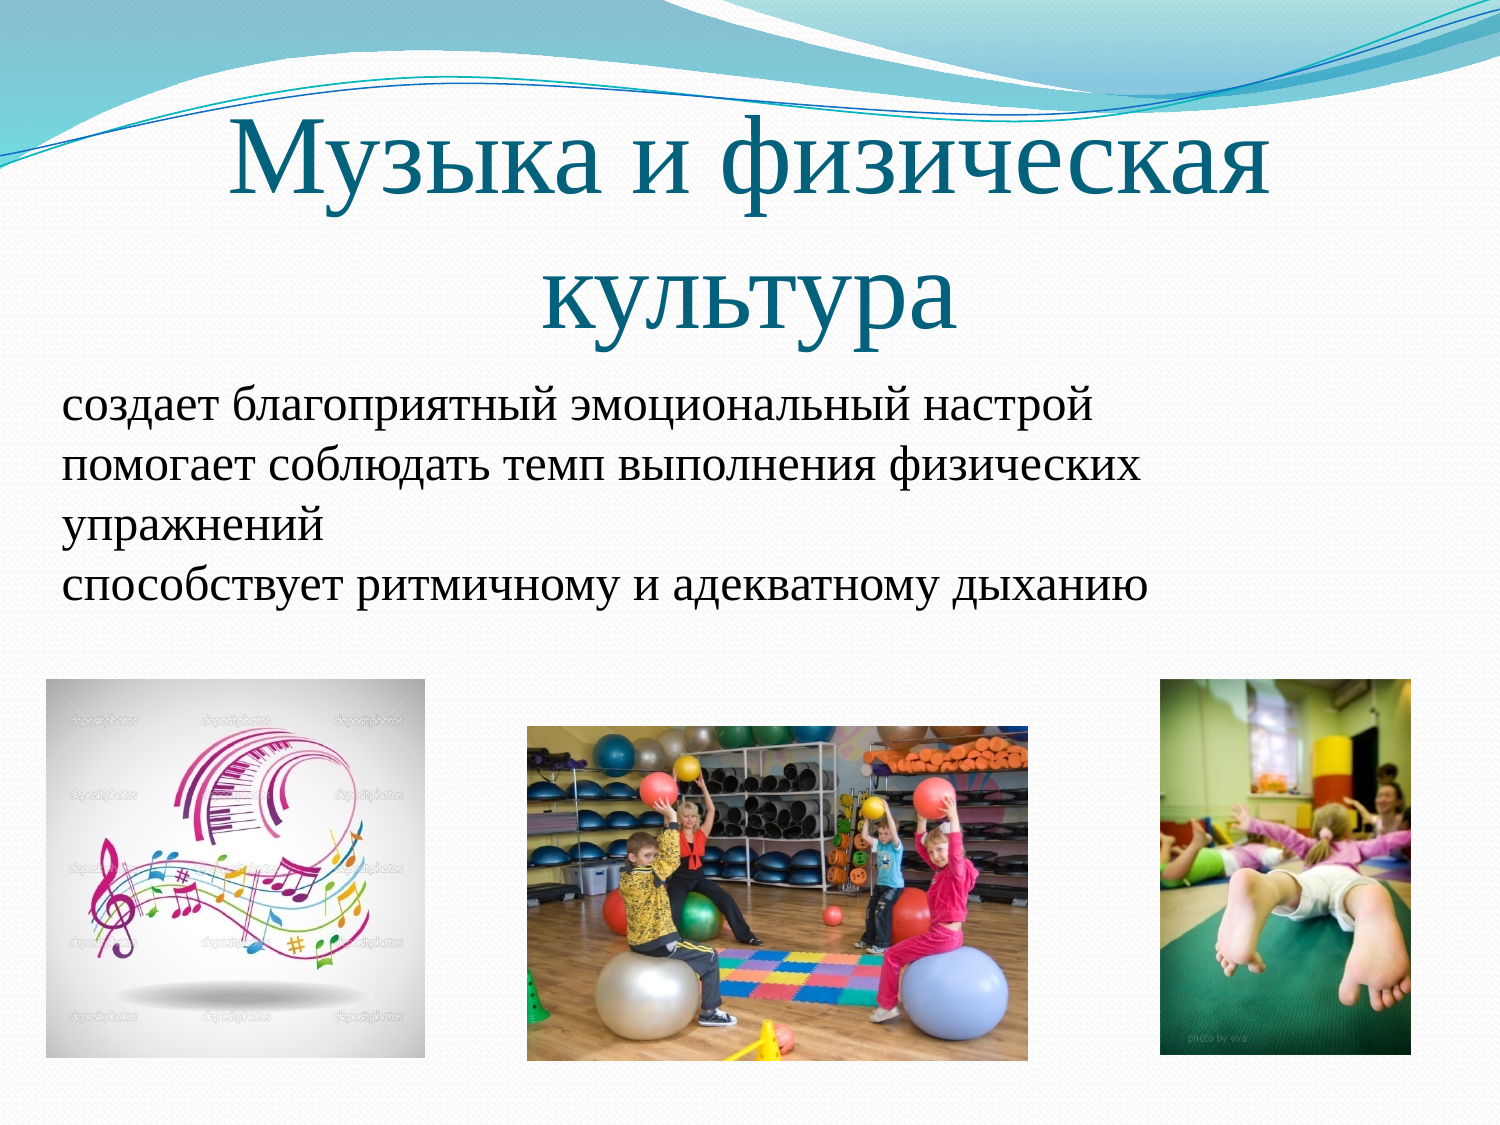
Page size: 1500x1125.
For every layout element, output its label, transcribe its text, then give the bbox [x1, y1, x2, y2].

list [527, 726, 1028, 1062]
title Музыка и физическая культура [75, 152, 1425, 352]
text_box создает благоприятный эмоциональный настрой помогает соблюдать темп выполнения физических упражнений способствует ритмичному и адекватному дыханию [46, 363, 1360, 678]
picture [46, 679, 425, 1058]
picture [1159, 679, 1411, 1055]
